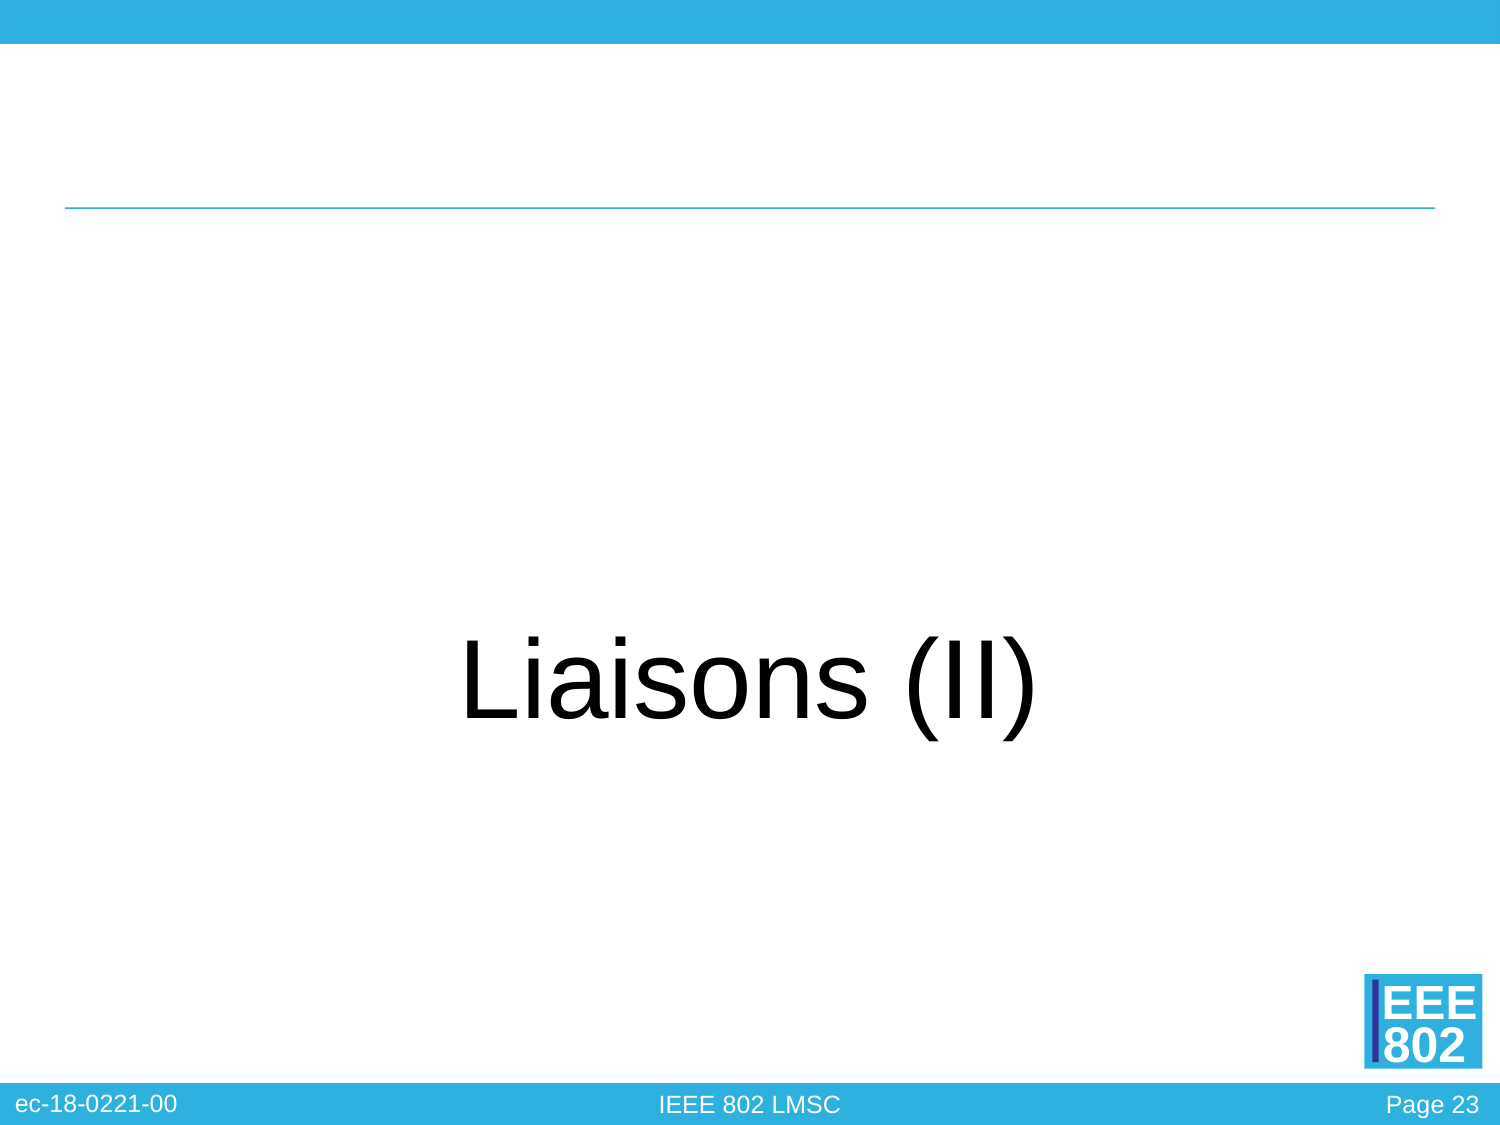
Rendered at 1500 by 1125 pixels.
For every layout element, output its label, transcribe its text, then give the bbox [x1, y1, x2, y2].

title Liaisons (II) [102, 280, 1397, 749]
